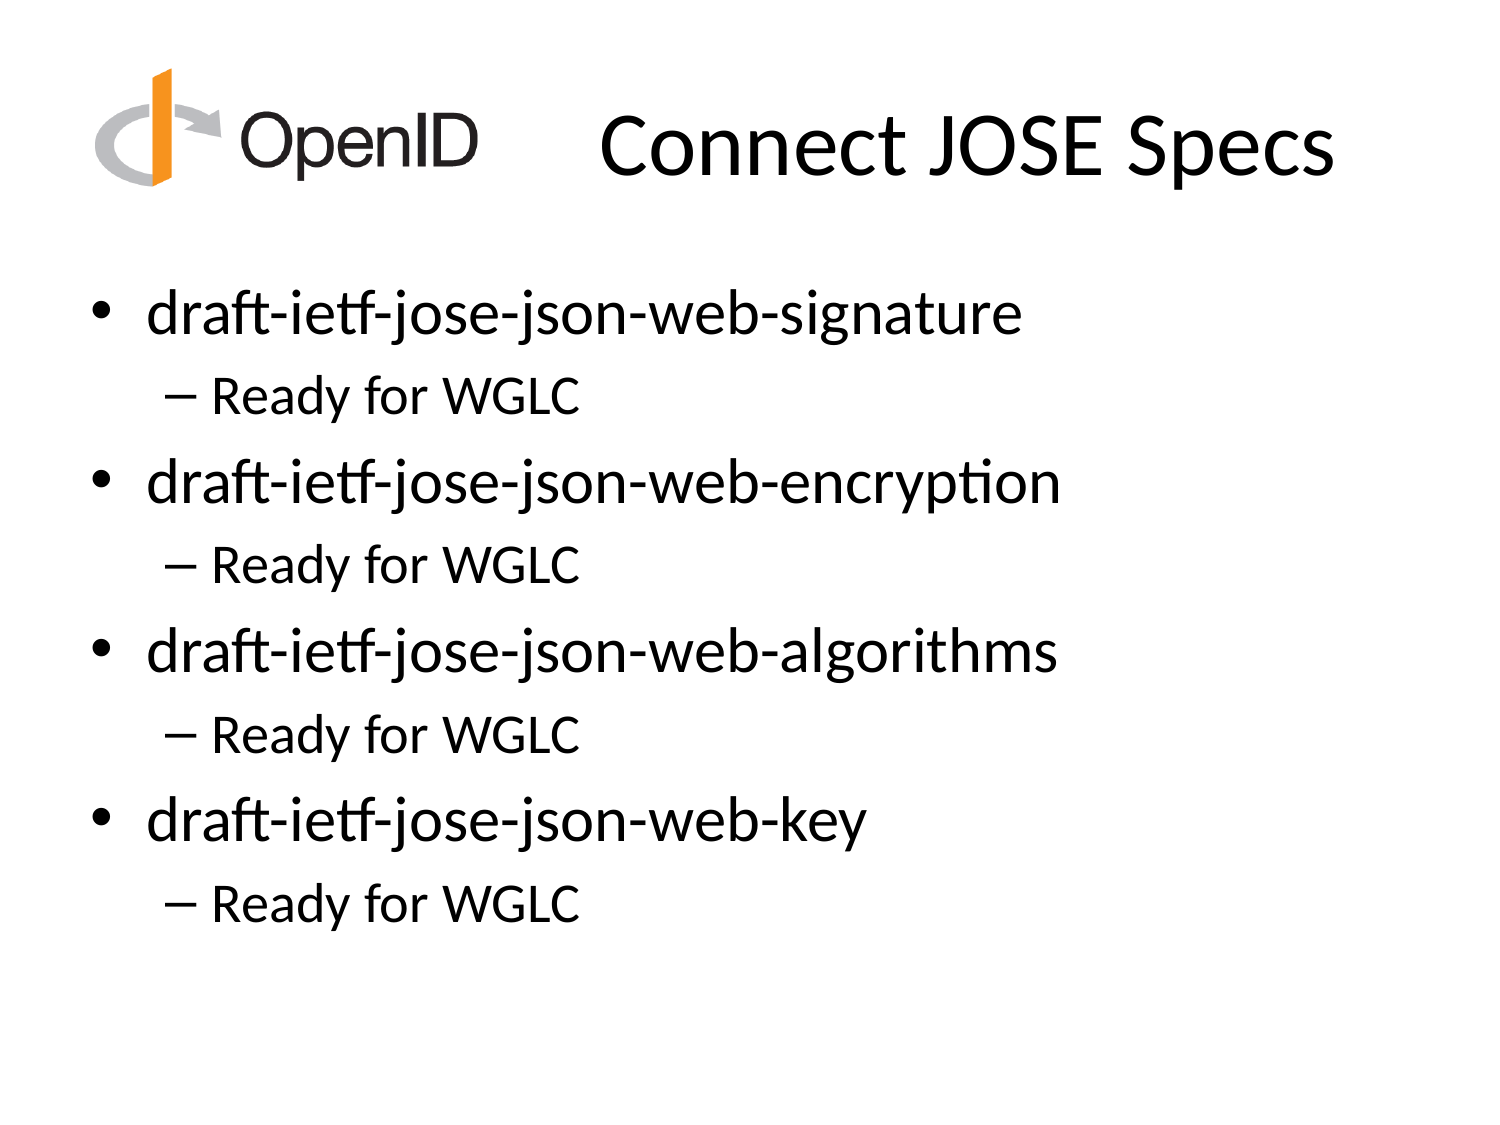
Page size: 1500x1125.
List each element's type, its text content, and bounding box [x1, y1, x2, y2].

picture [64, 44, 513, 225]
title Connect JOSE Specs [512, 45, 1425, 233]
list draft-ietf-jose-json-web-signature Ready for WGLC draft-ietf-jose-json-web-encryption Ready for WGLC draft-ietf-jose-json-web-algorithms Ready for WGLC draft-ietf-jose-json-web-key Ready for WGLC [75, 262, 1425, 1005]
